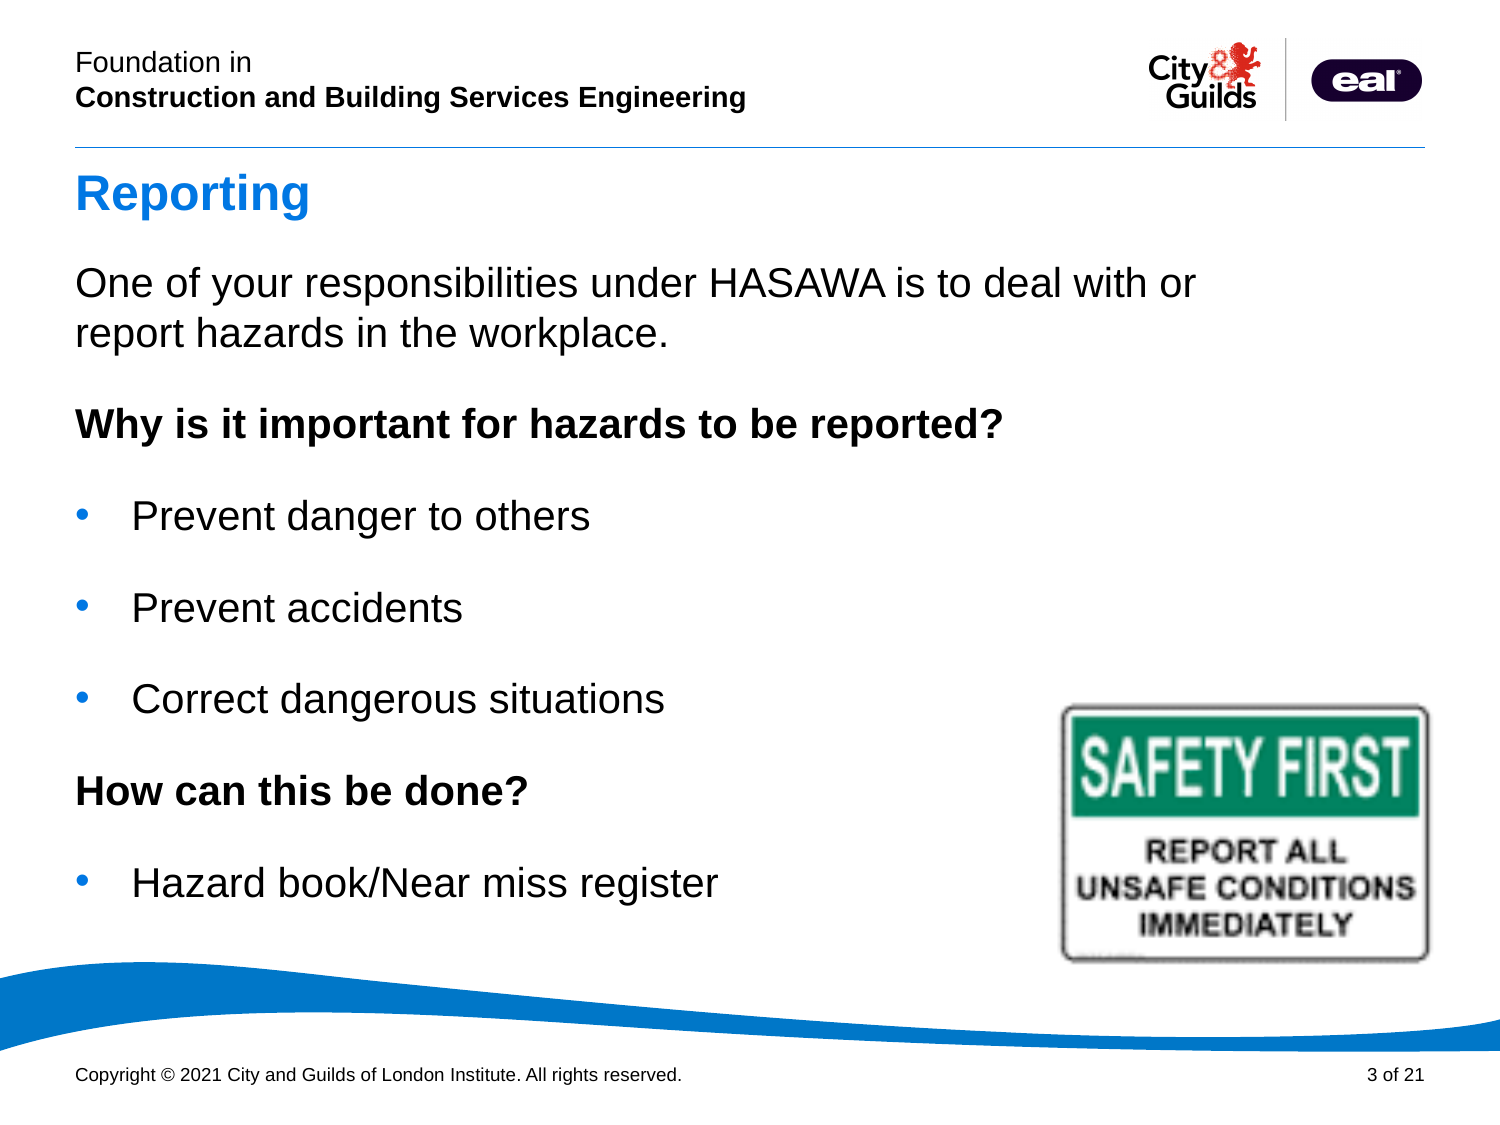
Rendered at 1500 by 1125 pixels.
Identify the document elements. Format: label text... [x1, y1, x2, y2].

list One of your responsibilities under HASAWA is to deal with or report hazards in the workplace. Why is it important for hazards to be reported? Prevent danger to others Prevent accidents Correct dangerous situations How can this be done? Hazard book/Near miss register [74, 255, 1248, 965]
picture [1149, 38, 1422, 121]
picture [1046, 680, 1448, 988]
title Reporting [74, 160, 1273, 232]
